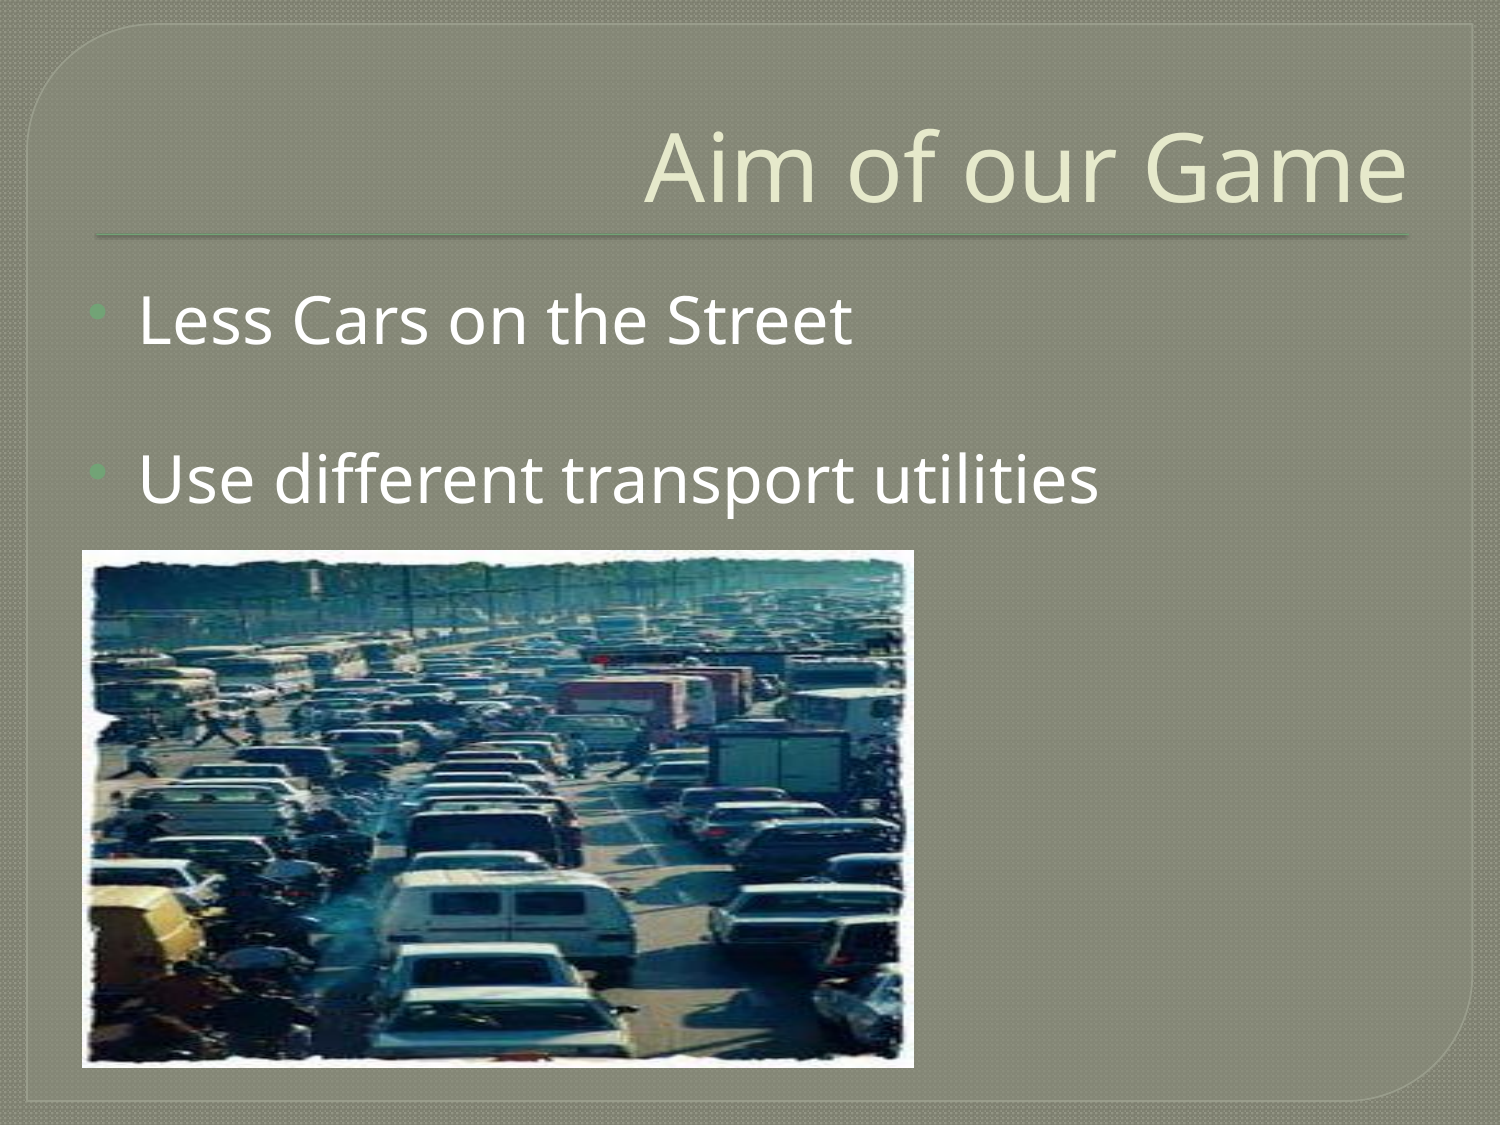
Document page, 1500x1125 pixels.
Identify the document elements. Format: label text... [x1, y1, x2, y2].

list Less Cars on the Street Use different transport utilities [75, 270, 1425, 1013]
picture [81, 550, 915, 1068]
title Aim of our Game [75, 41, 1425, 230]
